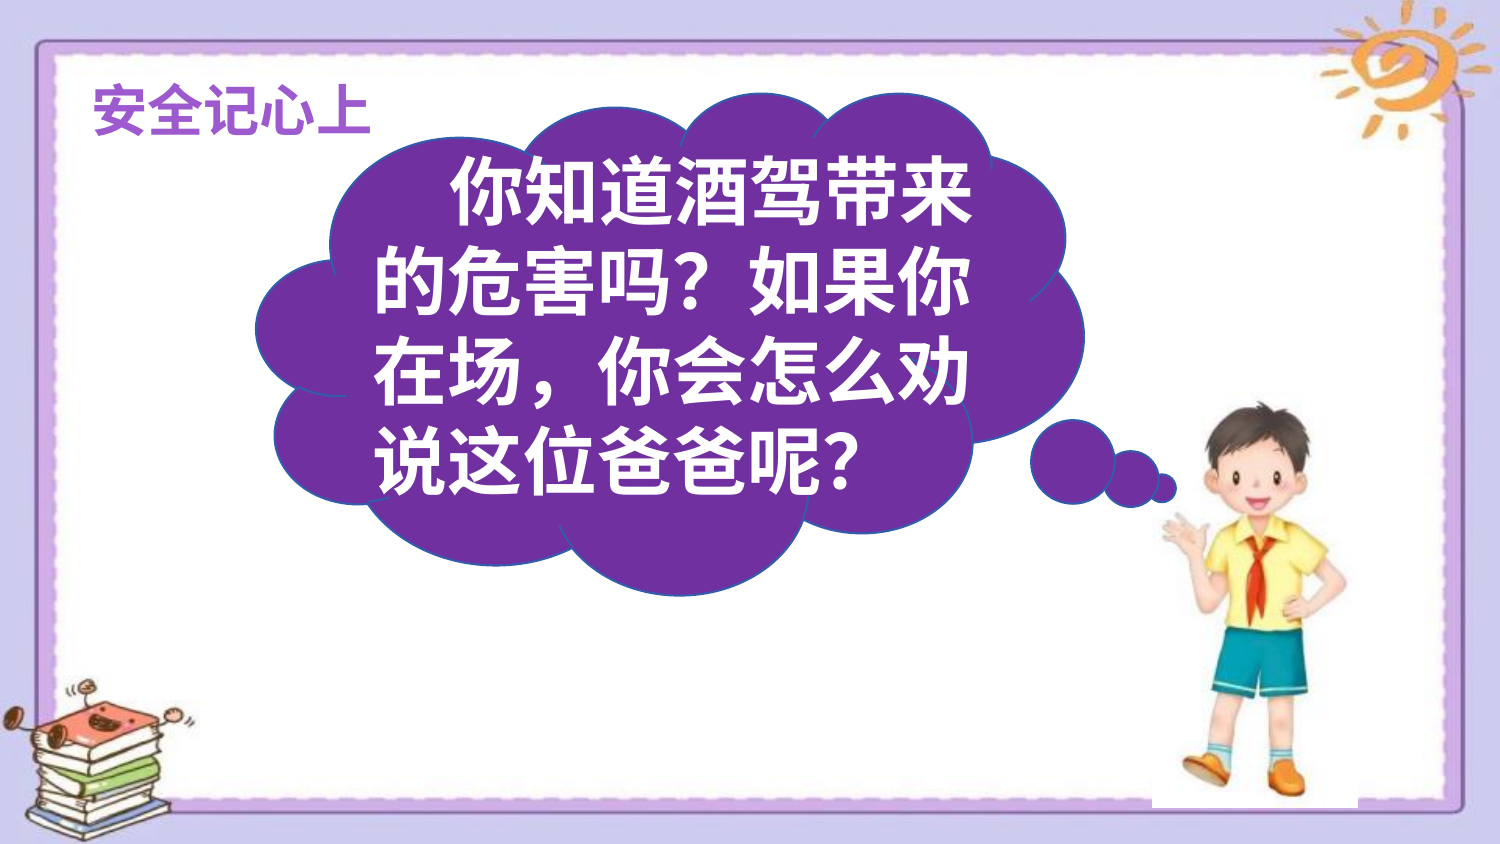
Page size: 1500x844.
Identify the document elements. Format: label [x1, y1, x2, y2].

list [0, 0, 1500, 844]
picture [1152, 392, 1358, 808]
